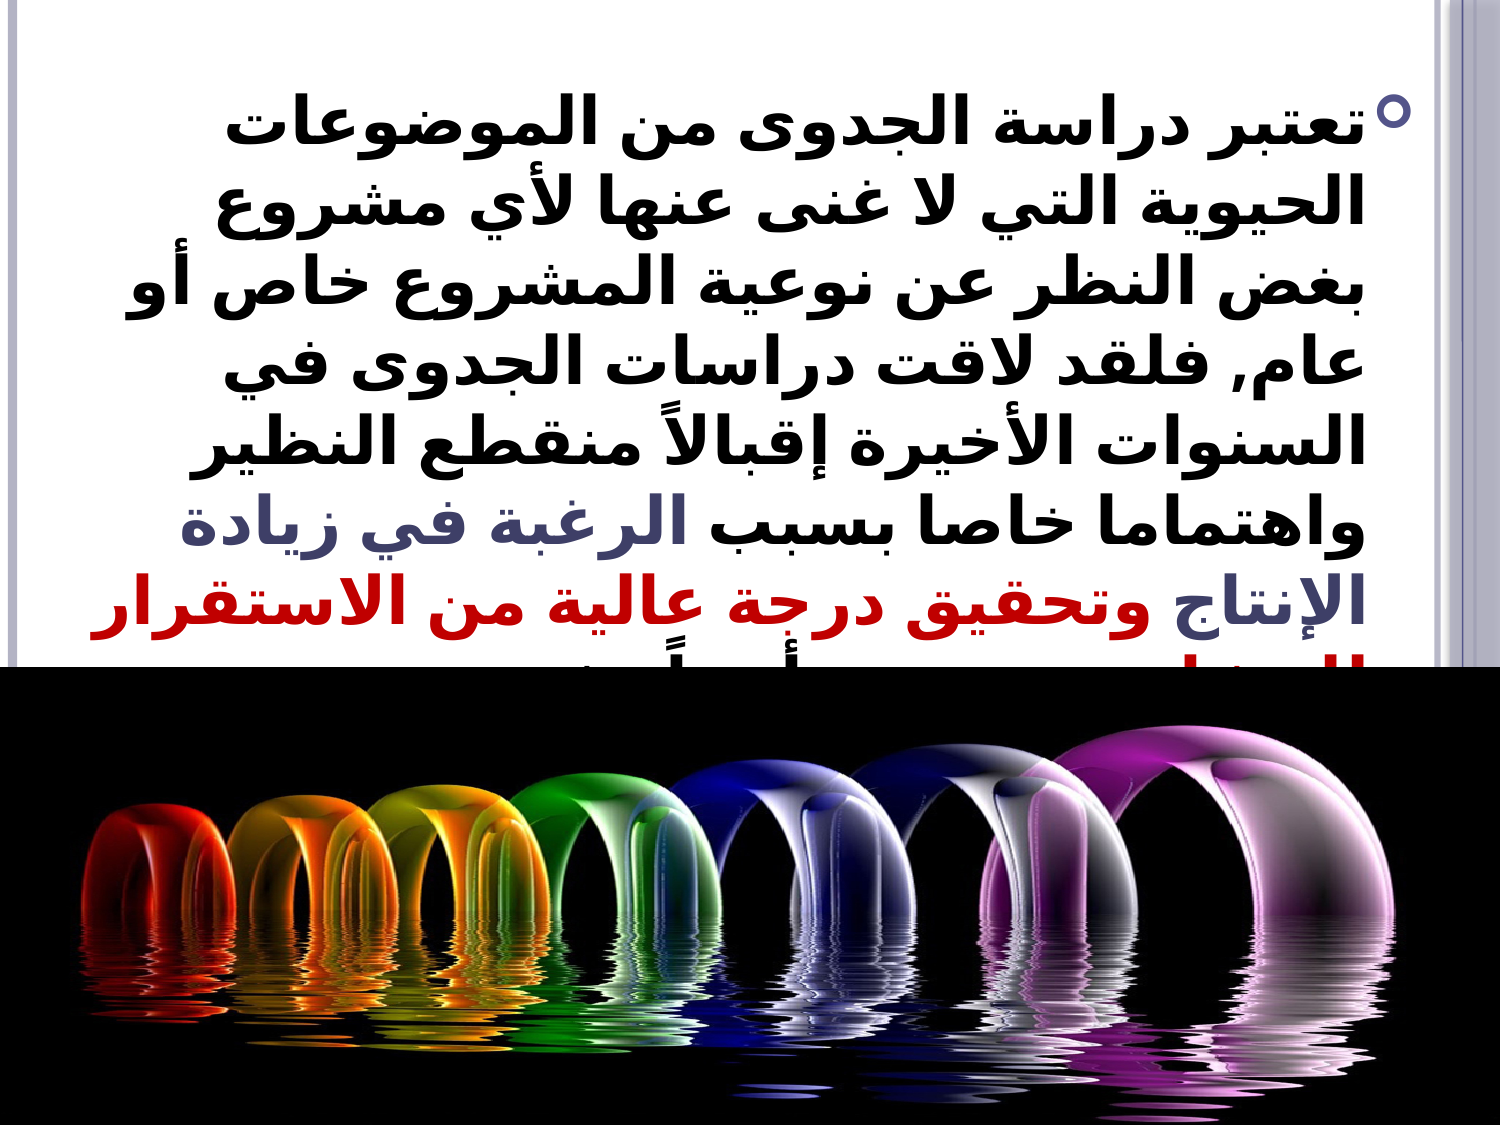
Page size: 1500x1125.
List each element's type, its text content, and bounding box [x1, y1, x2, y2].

list تعتبر دراسة الجدوى من الموضوعات الحيوية التي لا غنى عنها لأي مشروع بغض النظر عن نوعية المشروع خاص أو عام, فلقد لاقت دراسات الجدوى في السنوات الأخيرة إقبالاً منقطع النظير واهتماما خاصا بسبب الرغبة في زيادة الإنتاج وتحقيق درجة عالية من الاستقرار للمشاريع وبسبب أيضاً تشجيع الاستثمارات الخاصة. خاصة إذا كنا نتحدث عن مشاريع اقتصادية بحته. [75, 70, 1430, 664]
picture [0, 667, 1500, 1125]
